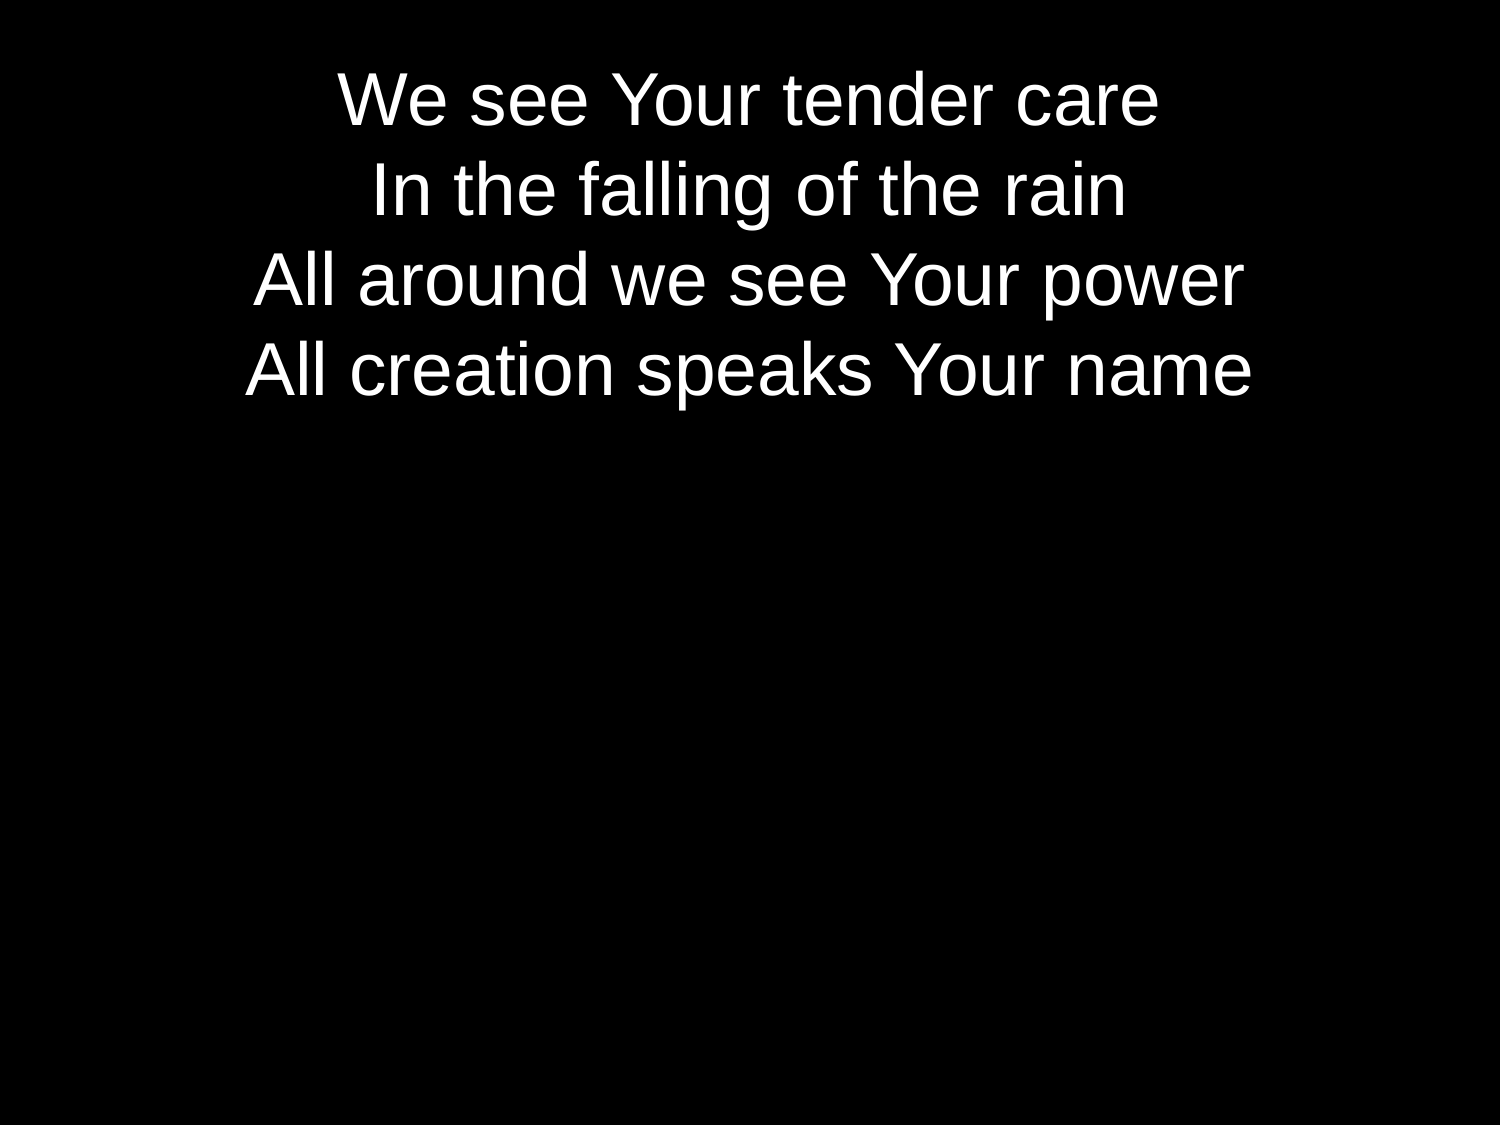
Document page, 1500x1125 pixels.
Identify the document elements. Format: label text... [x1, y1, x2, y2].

text_box We see Your tender care In the falling of the rain All around we see Your power All creation speaks Your name [0, 42, 1500, 419]
